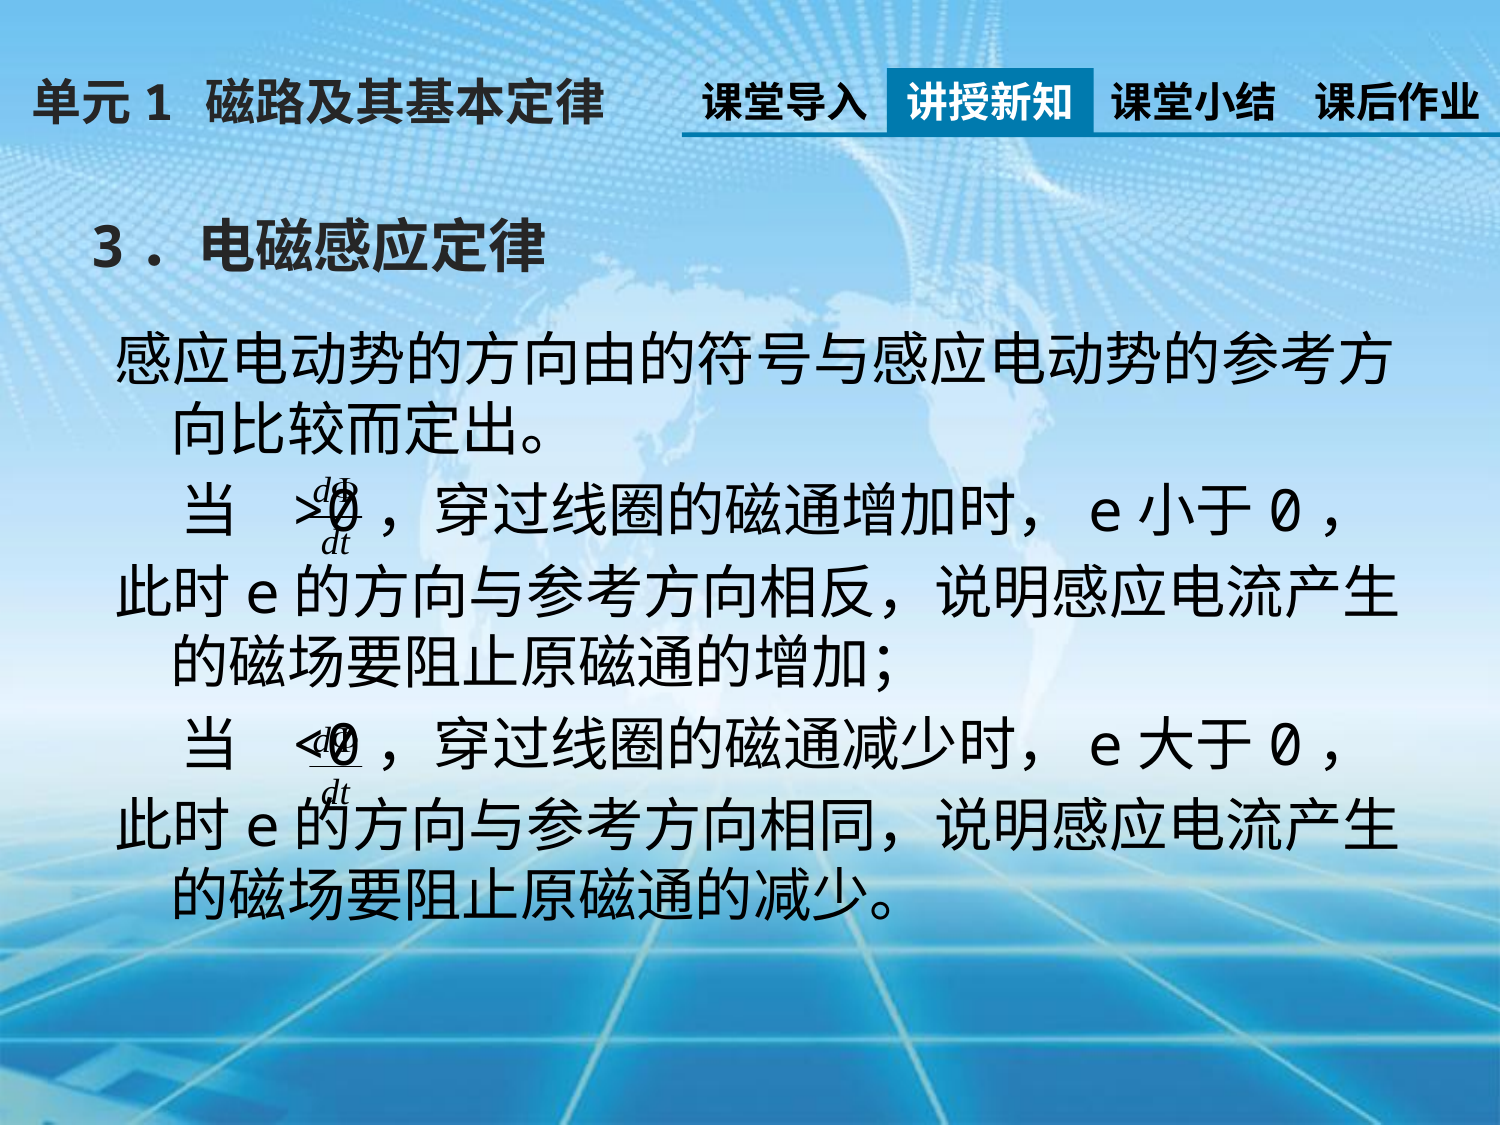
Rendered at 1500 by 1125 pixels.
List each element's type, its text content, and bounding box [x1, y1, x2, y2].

text_box 3．电磁感应定律 [74, 209, 1425, 302]
picture [0, 0, 1500, 1125]
text_box 感应电动势的方向由的符号与感应电动势的参考方向比较而定出。 当 >0，穿过线圈的磁通增加时，e小于0， 此时e的方向与参考方向相反，说明感应电流产生的磁场要阻止原磁通的增加； 当 <0，穿过线圈的磁通减少时，e大于0， 此时e的方向与参考方向相同，说明感应电流产生的磁场要阻止原磁通的减少。 [99, 314, 1425, 965]
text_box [16, 62, 1500, 139]
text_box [303, 467, 369, 563]
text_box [303, 717, 369, 813]
